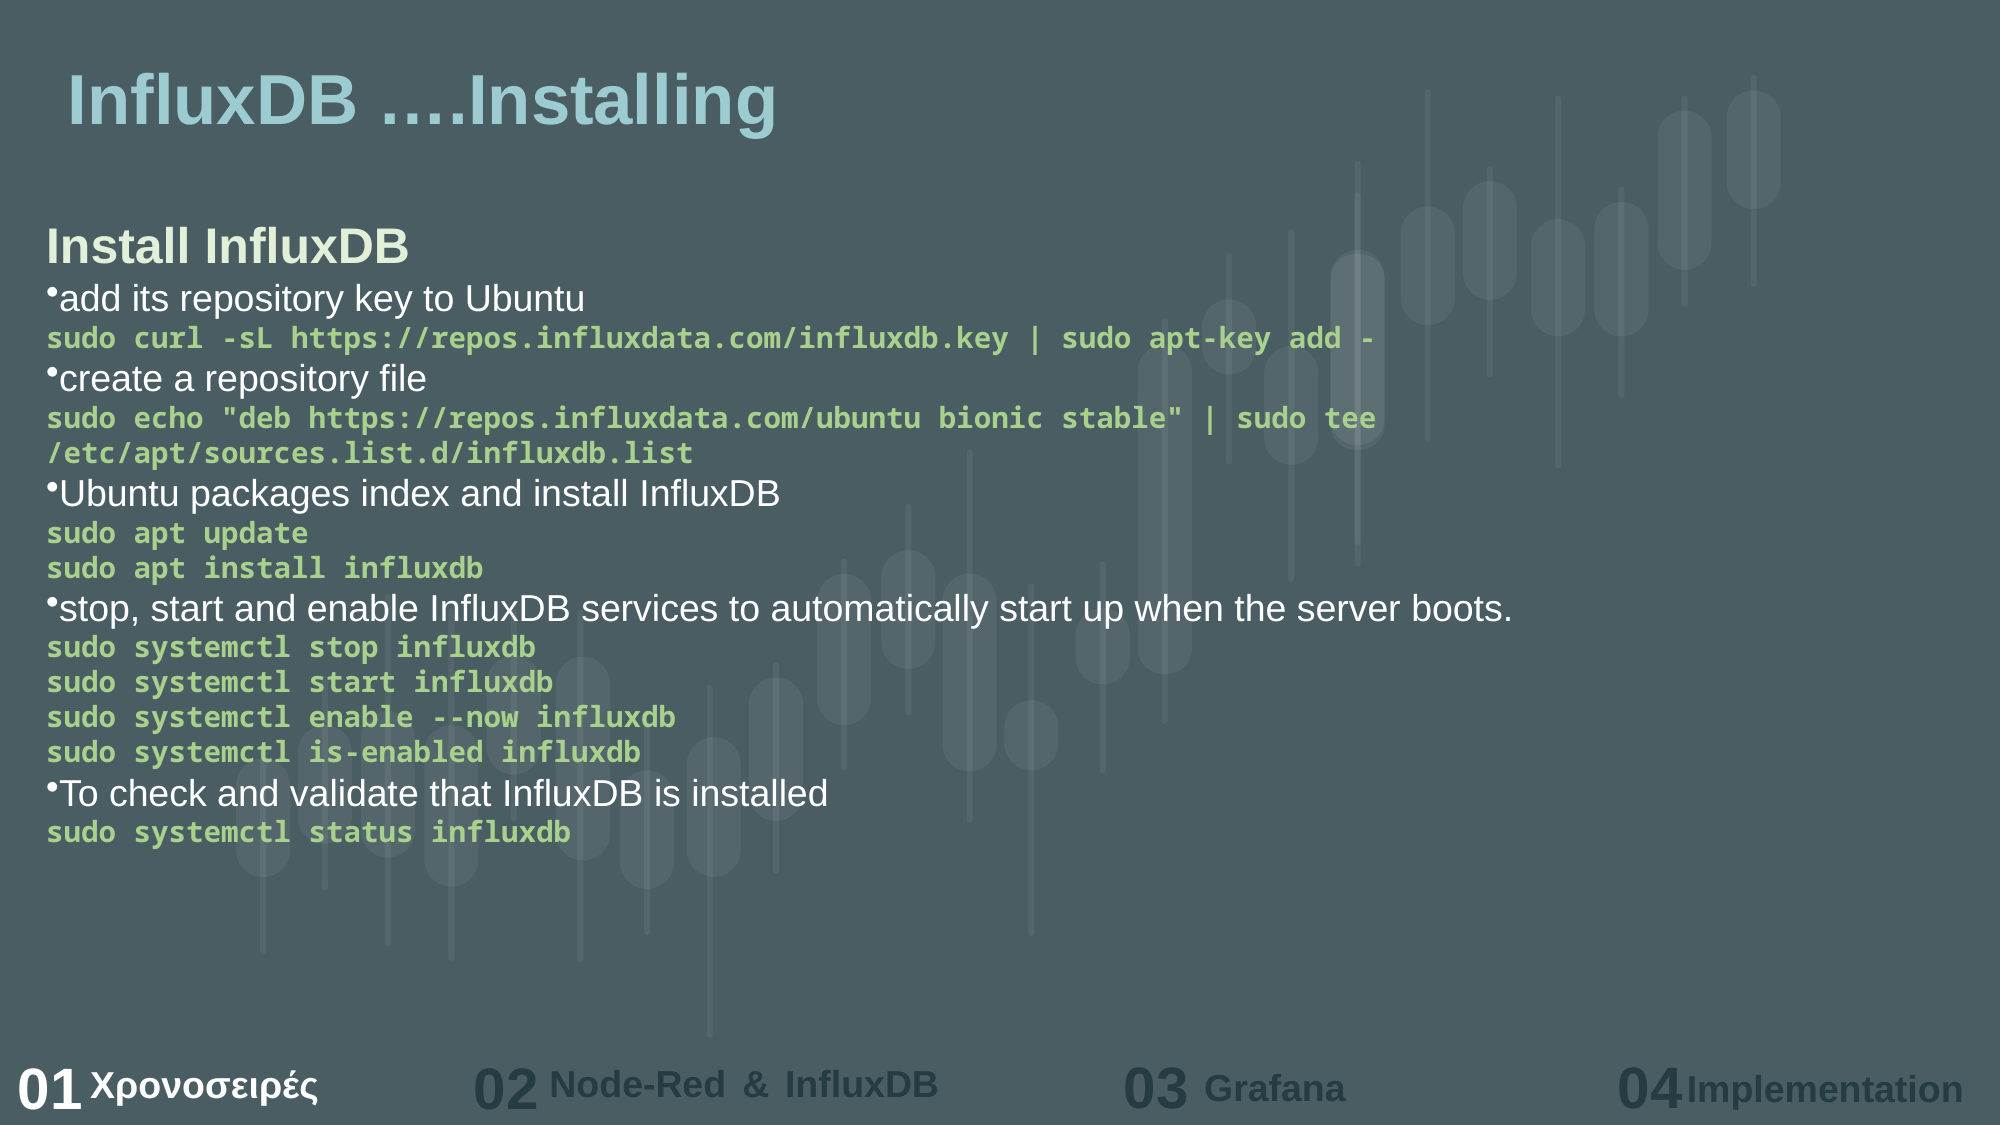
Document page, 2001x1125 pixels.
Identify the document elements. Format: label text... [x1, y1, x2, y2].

text_box Install InfluxDB add its repository key to Ubuntu sudo curl -sL https://repos.influxdata.com/influxdb.key | sudo apt-key add - create a repository file sudo echo "deb https://repos.influxdata.com/ubuntu bionic stable" | sudo tee /etc/apt/sources.list.d/influxdb.list Ubuntu packages index and install InfluxDB sudo apt update sudo apt install influxdb stop, start and enable InfluxDB services to automatically start up when the server boots. sudo systemctl stop influxdb sudo systemctl start influxdb sudo systemctl enable --now influxdb sudo systemctl is-enabled influxdb To check and validate that InfluxDB is installed sudo systemctl status influxdb [31, 206, 1532, 857]
text_box InfluxDB ….Installing [53, 55, 1952, 175]
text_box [0, 1033, 1988, 1125]
